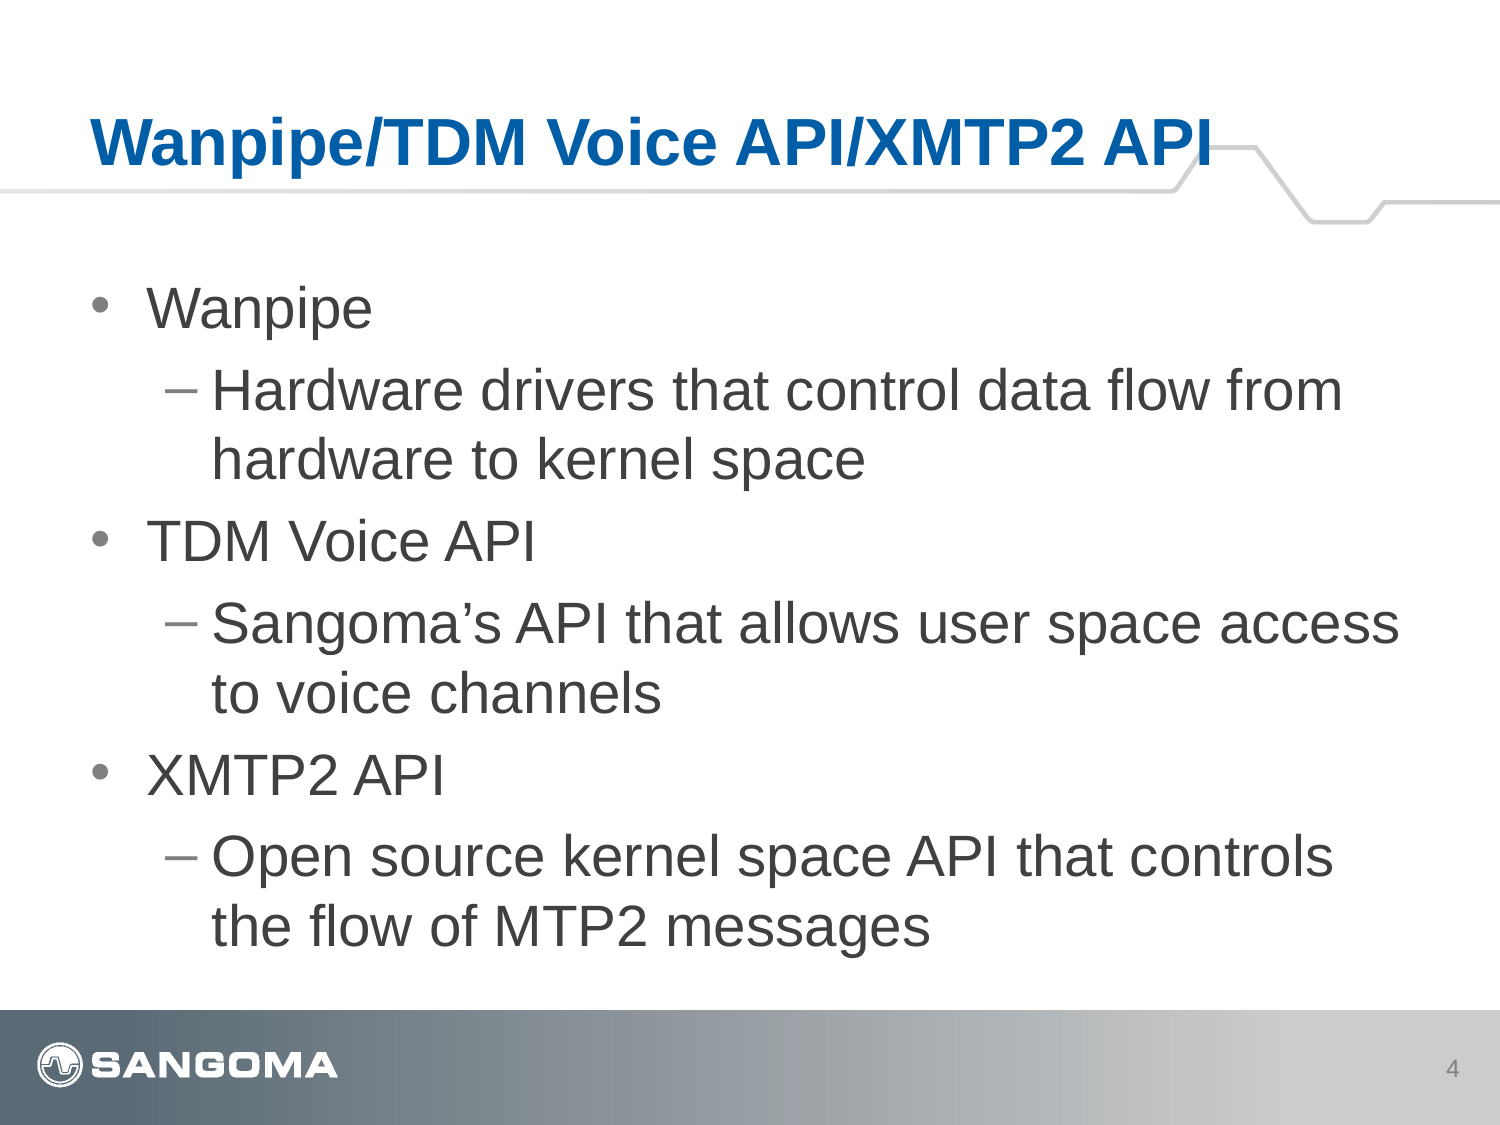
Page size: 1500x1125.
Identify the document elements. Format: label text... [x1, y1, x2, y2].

title Wanpipe/TDM Voice API/XMTP2 API [75, 45, 1425, 233]
picture [0, 0, 1500, 1125]
slide_number 4 [1387, 1037, 1475, 1098]
list Wanpipe Hardware drivers that control data flow from hardware to kernel space TDM Voice API Sangoma’s API that allows user space access to voice channels XMTP2 API Open source kernel space API that controls the flow of MTP2 messages [75, 262, 1425, 1005]
